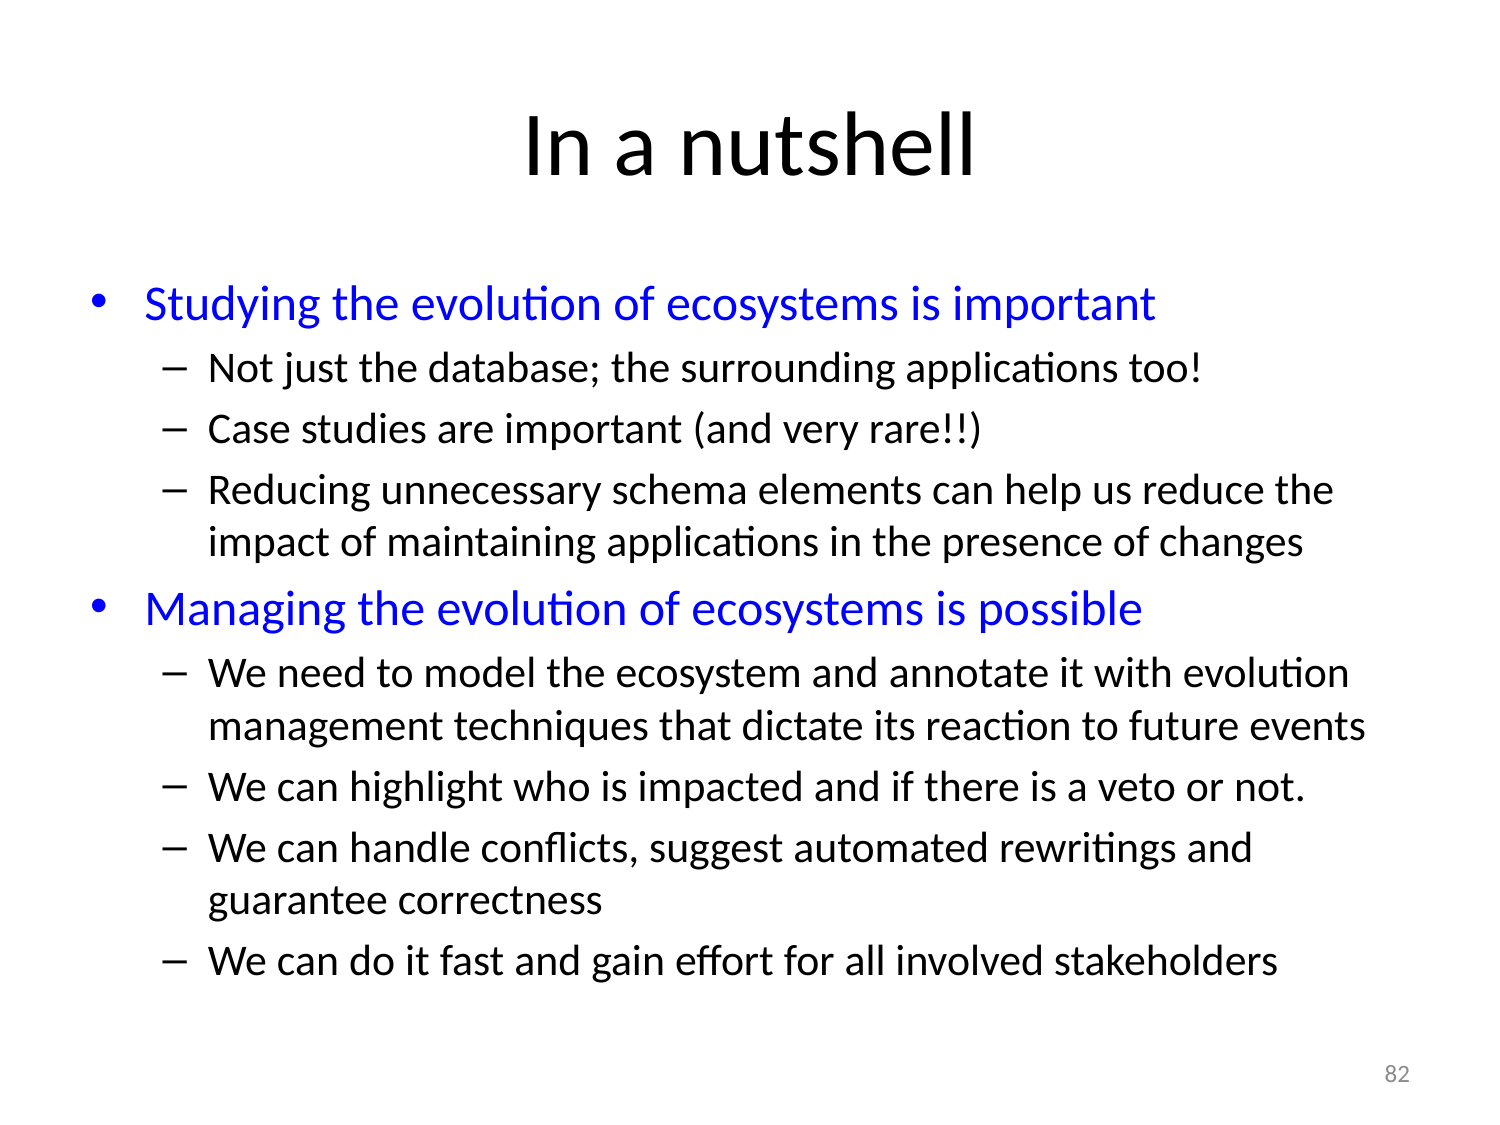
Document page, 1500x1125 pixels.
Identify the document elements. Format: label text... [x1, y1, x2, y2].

title In a nutshell [75, 45, 1425, 233]
list Studying the evolution of ecosystems is important Not just the database; the surrounding applications too! Case studies are important (and very rare!!) Reducing unnecessary schema elements can help us reduce the impact of maintaining applications in the presence of changes Managing the evolution of ecosystems is possible We need to model the ecosystem and annotate it with evolution management techniques that dictate its reaction to future events We can highlight who is impacted and if there is a veto or not. We can handle conflicts, suggest automated rewritings and guarantee correctness We can do it fast and gain effort for all involved stakeholders [75, 262, 1425, 1005]
slide_number 82 [1074, 1042, 1425, 1103]
